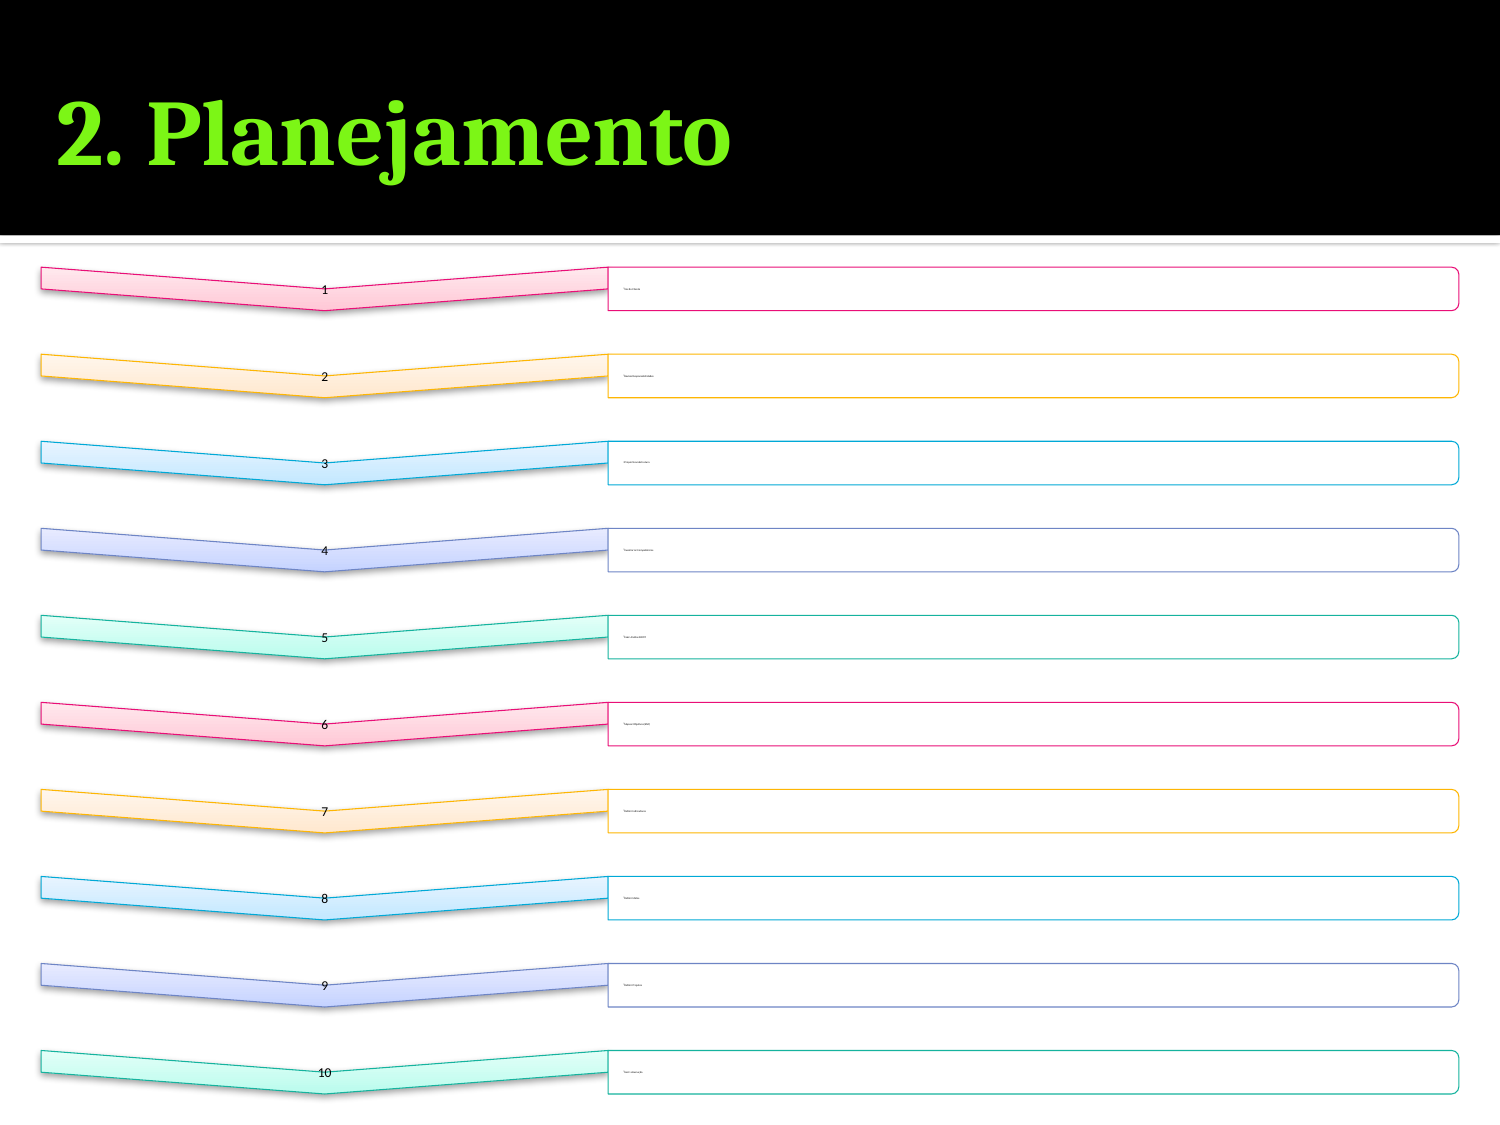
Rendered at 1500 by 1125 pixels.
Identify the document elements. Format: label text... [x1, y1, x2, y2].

title 2. Planejamento [41, 25, 1459, 231]
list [41, 267, 1459, 1094]
